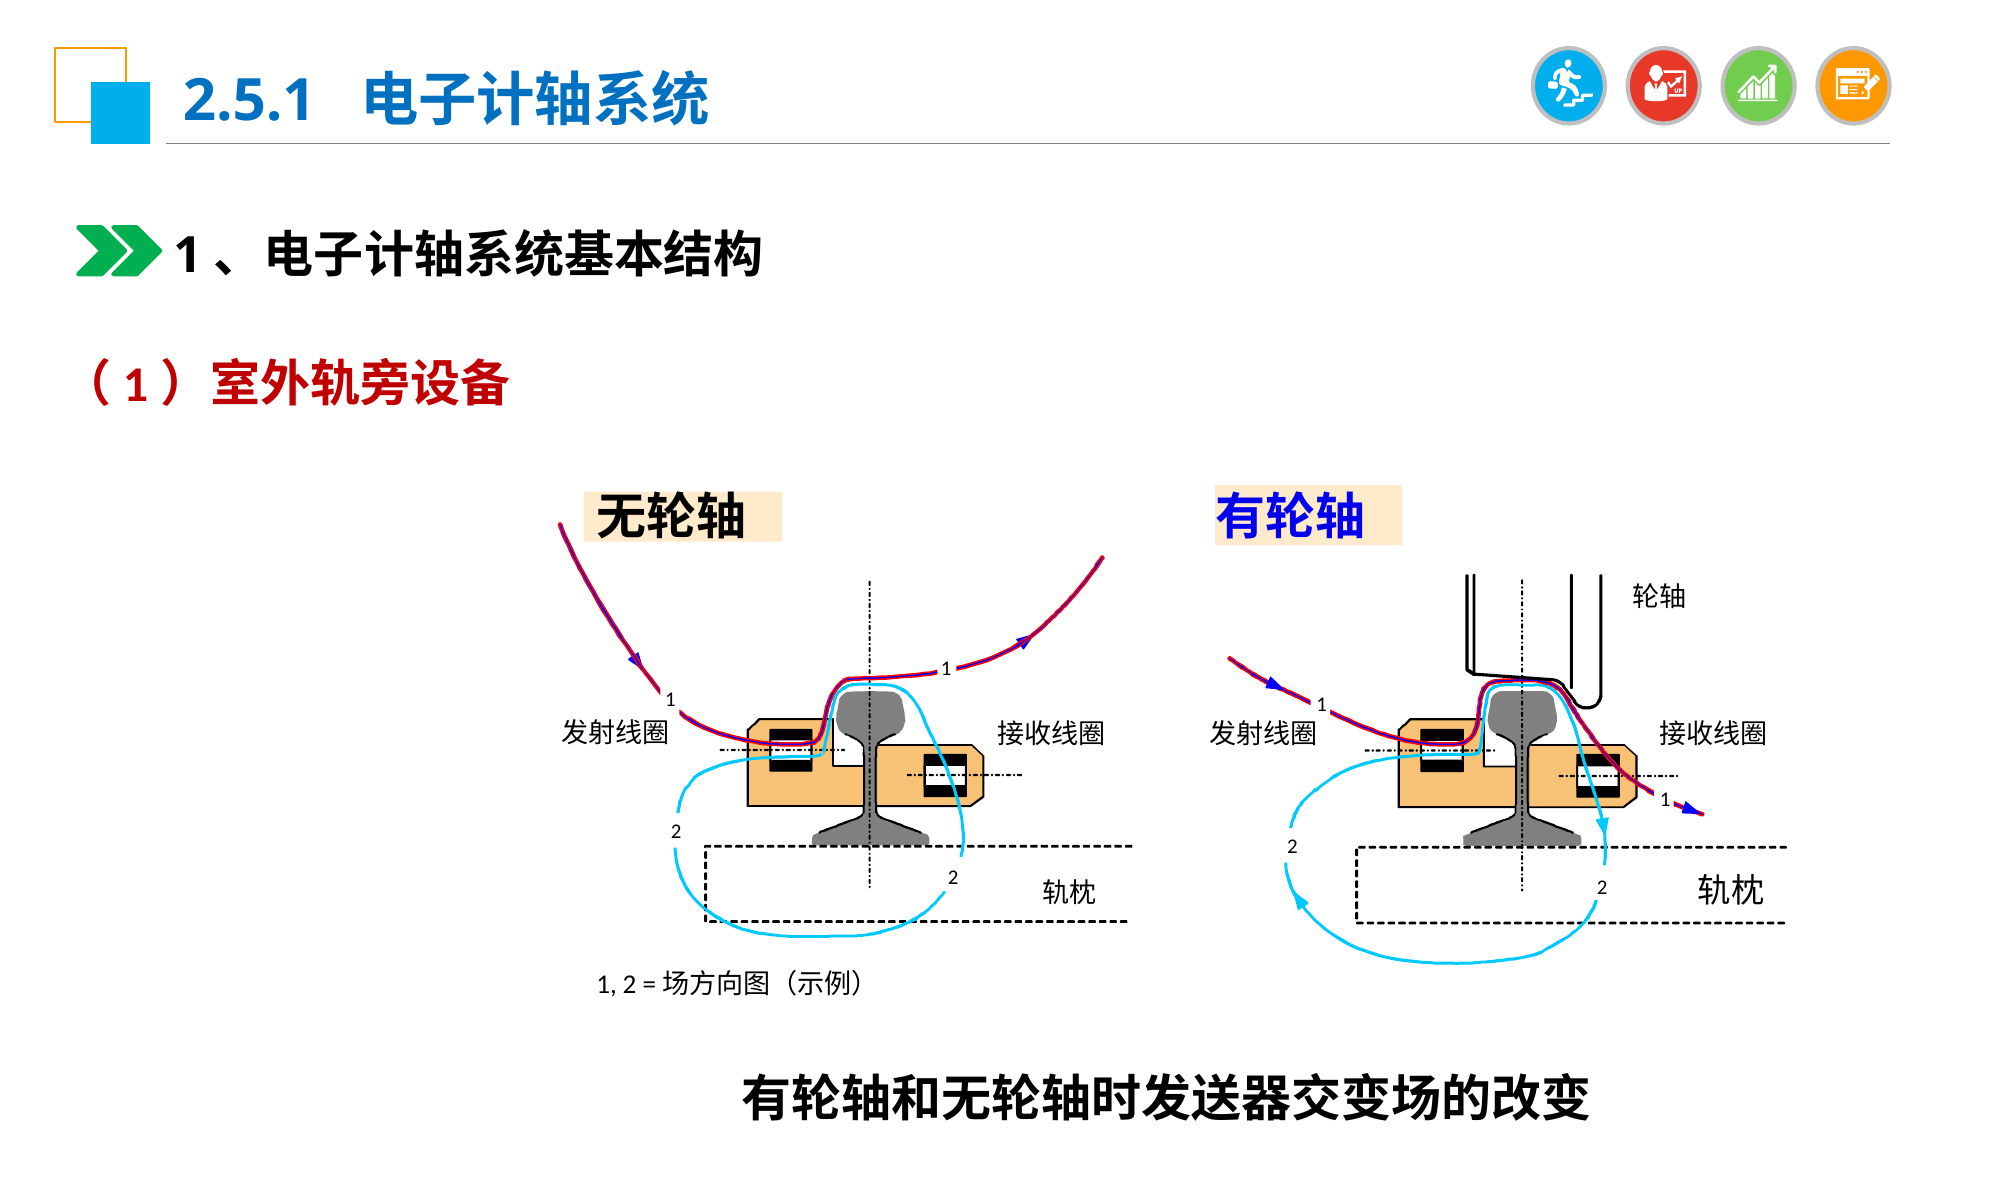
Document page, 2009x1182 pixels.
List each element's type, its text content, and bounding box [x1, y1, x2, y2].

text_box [558, 484, 1787, 1017]
text_box 2.5.1 电子计轴系统 [162, 51, 731, 142]
text_box 有轮轴和无轮轴时发送器交变场的改变 [535, 1059, 1798, 1125]
text_box （1）室外轨旁设备 [46, 344, 526, 420]
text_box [77, 215, 778, 292]
